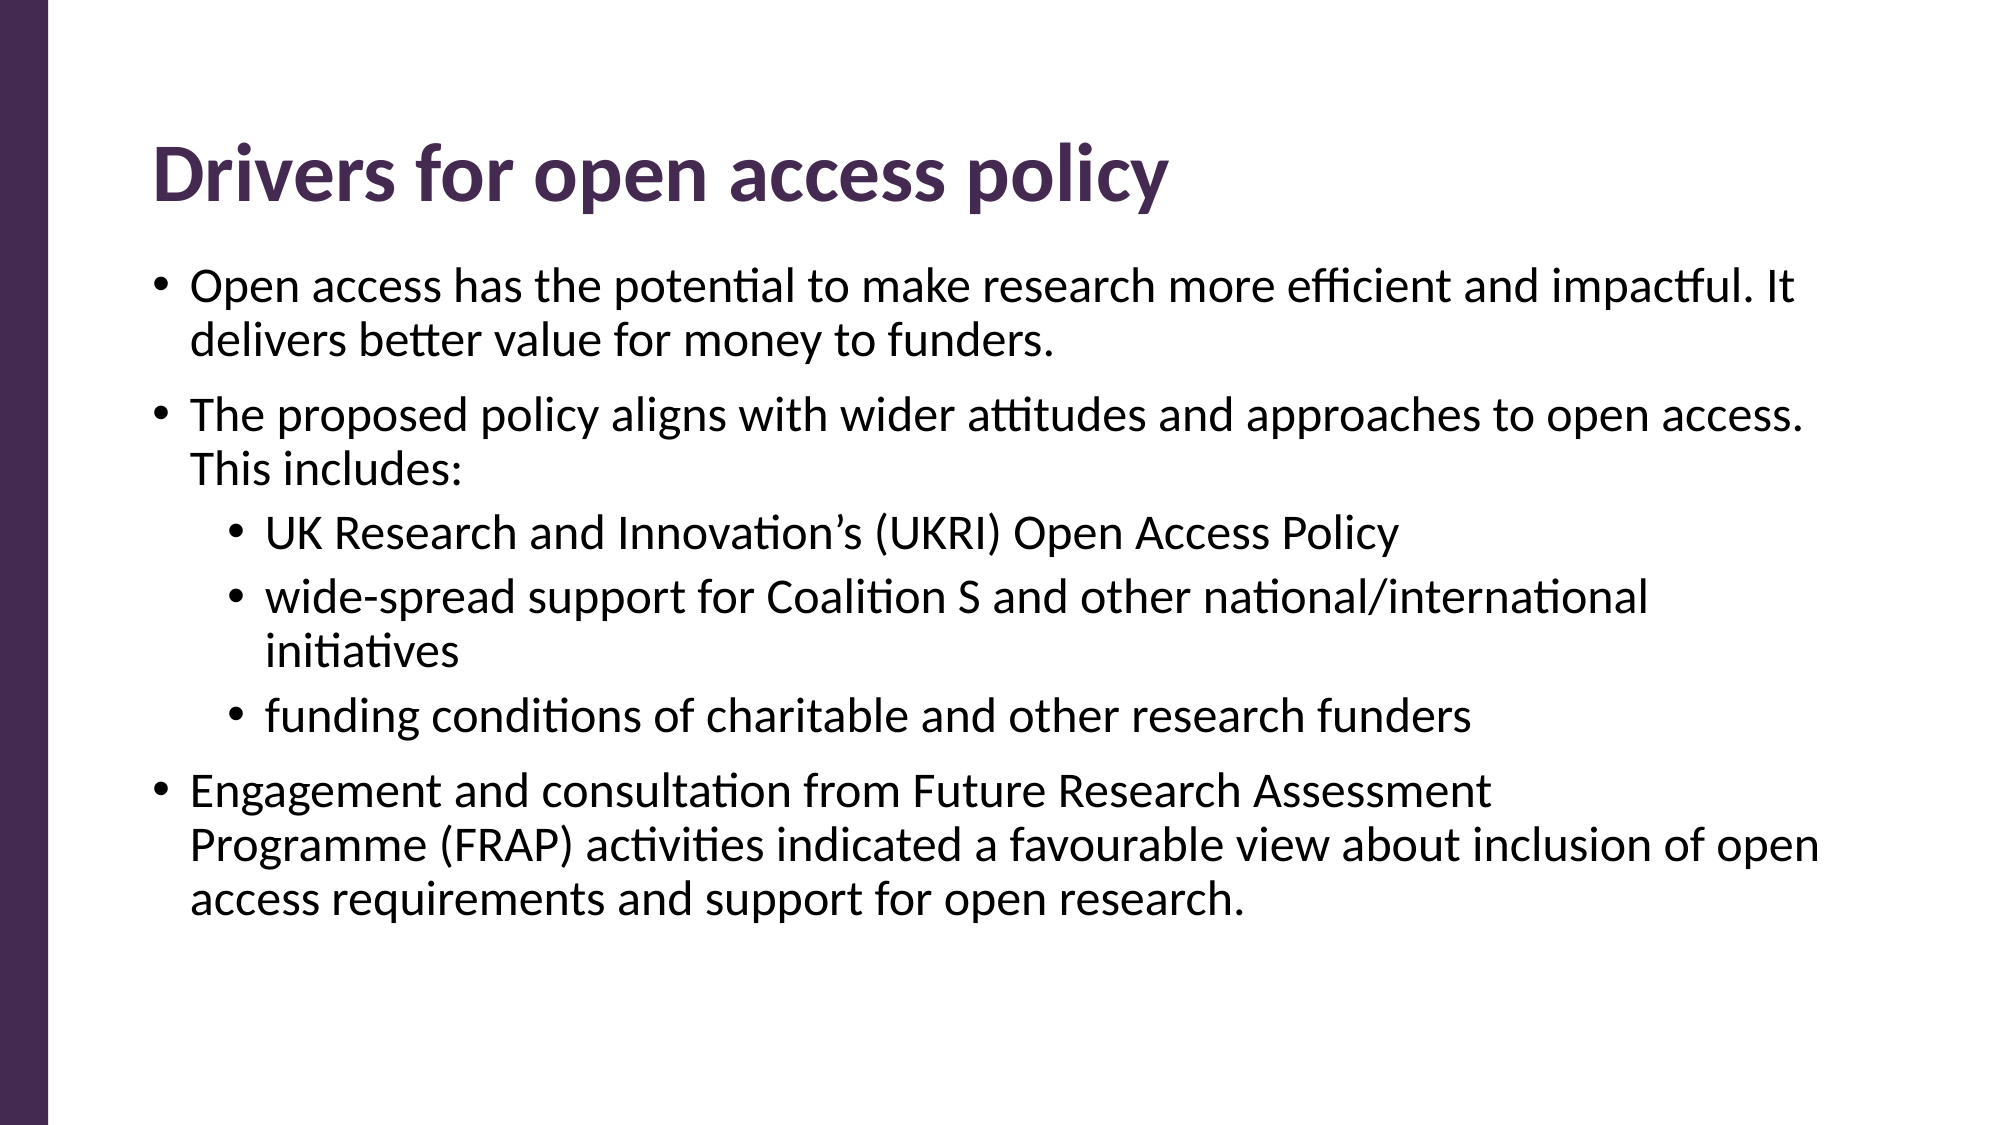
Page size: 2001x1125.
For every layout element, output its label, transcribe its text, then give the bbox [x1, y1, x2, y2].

list Open access has the potential to make research more efficient and impactful. It delivers better value for money to funders. The proposed policy aligns with wider attitudes and approaches to open access. This includes: UK Research and Innovation’s (UKRI) Open Access Policy wide-spread support for Coalition S and other national/international initiatives funding conditions of charitable and other research funders Engagement and consultation from Future Research Assessment Programme (FRAP) activities indicated a favourable view about inclusion of open access requirements and support for open research. [137, 251, 1863, 1014]
title Drivers for open access policy [137, 59, 1863, 251]
text_box [0, 0, 49, 1125]
